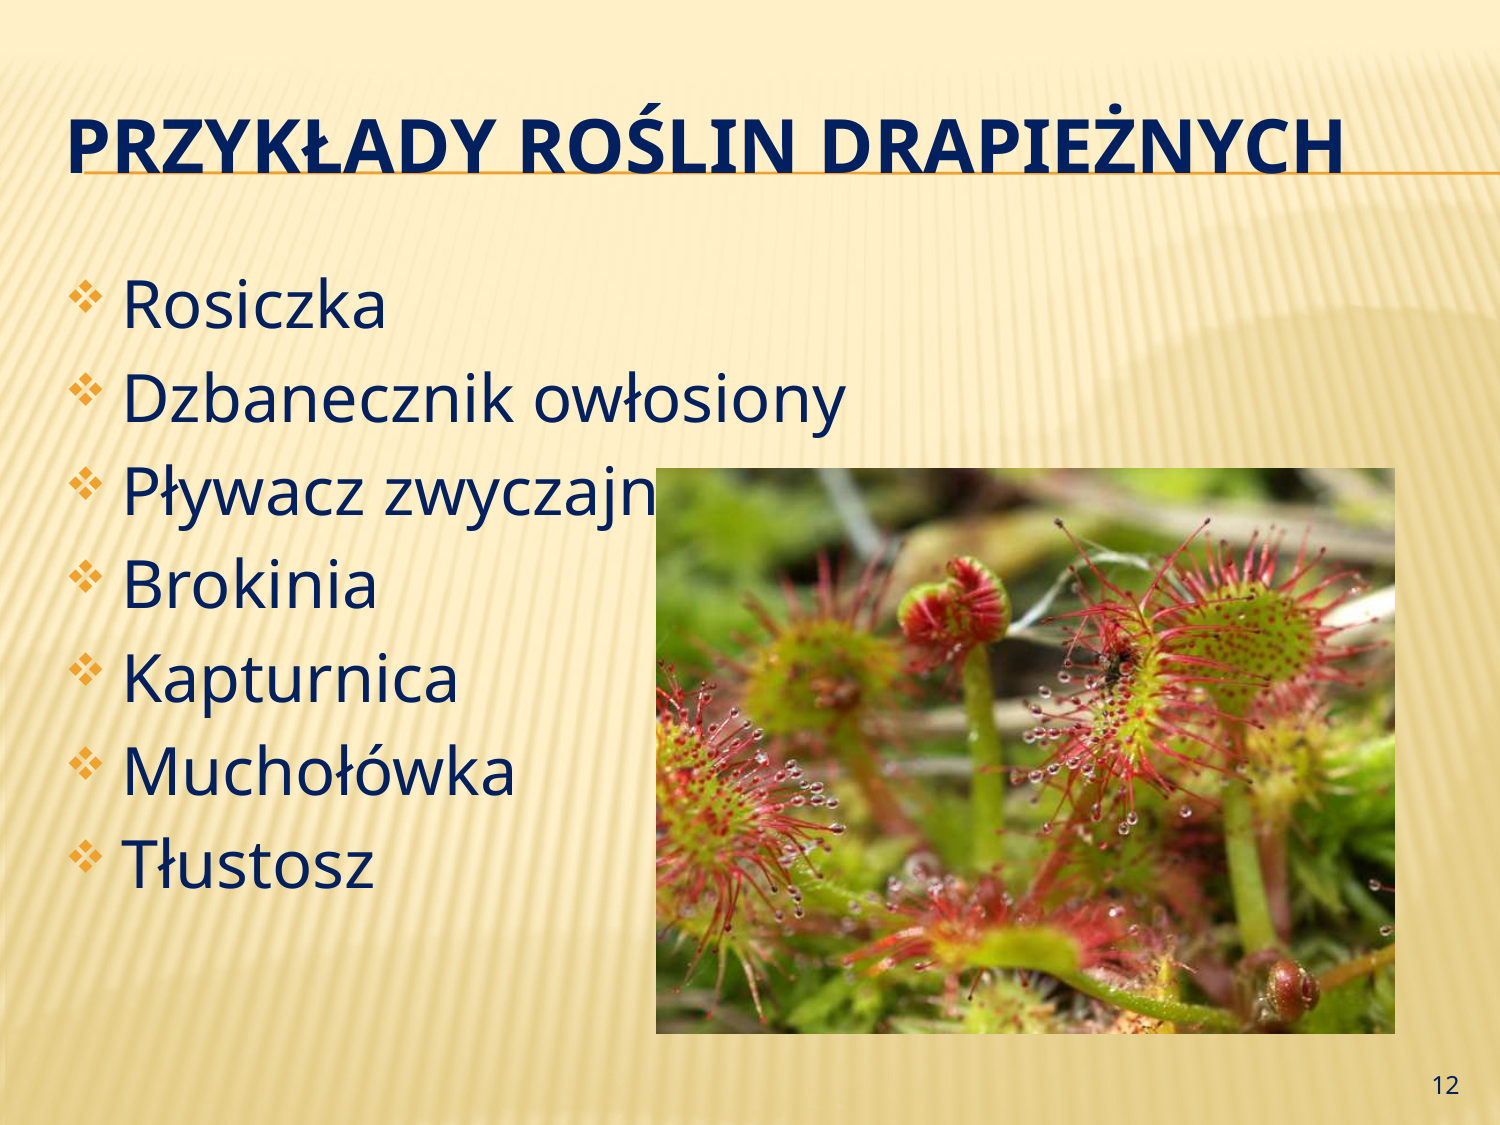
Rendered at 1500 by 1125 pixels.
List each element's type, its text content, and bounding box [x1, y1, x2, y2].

picture [655, 468, 1395, 1035]
list Rosiczka Dzbanecznik owłosiony Pływacz zwyczajny Brokinia Kapturnica Muchołówka Tłustosz [50, 254, 1475, 998]
title Przykłady roślin drapieżnych [50, 75, 1475, 213]
slide_number 12 [1350, 1061, 1475, 1103]
